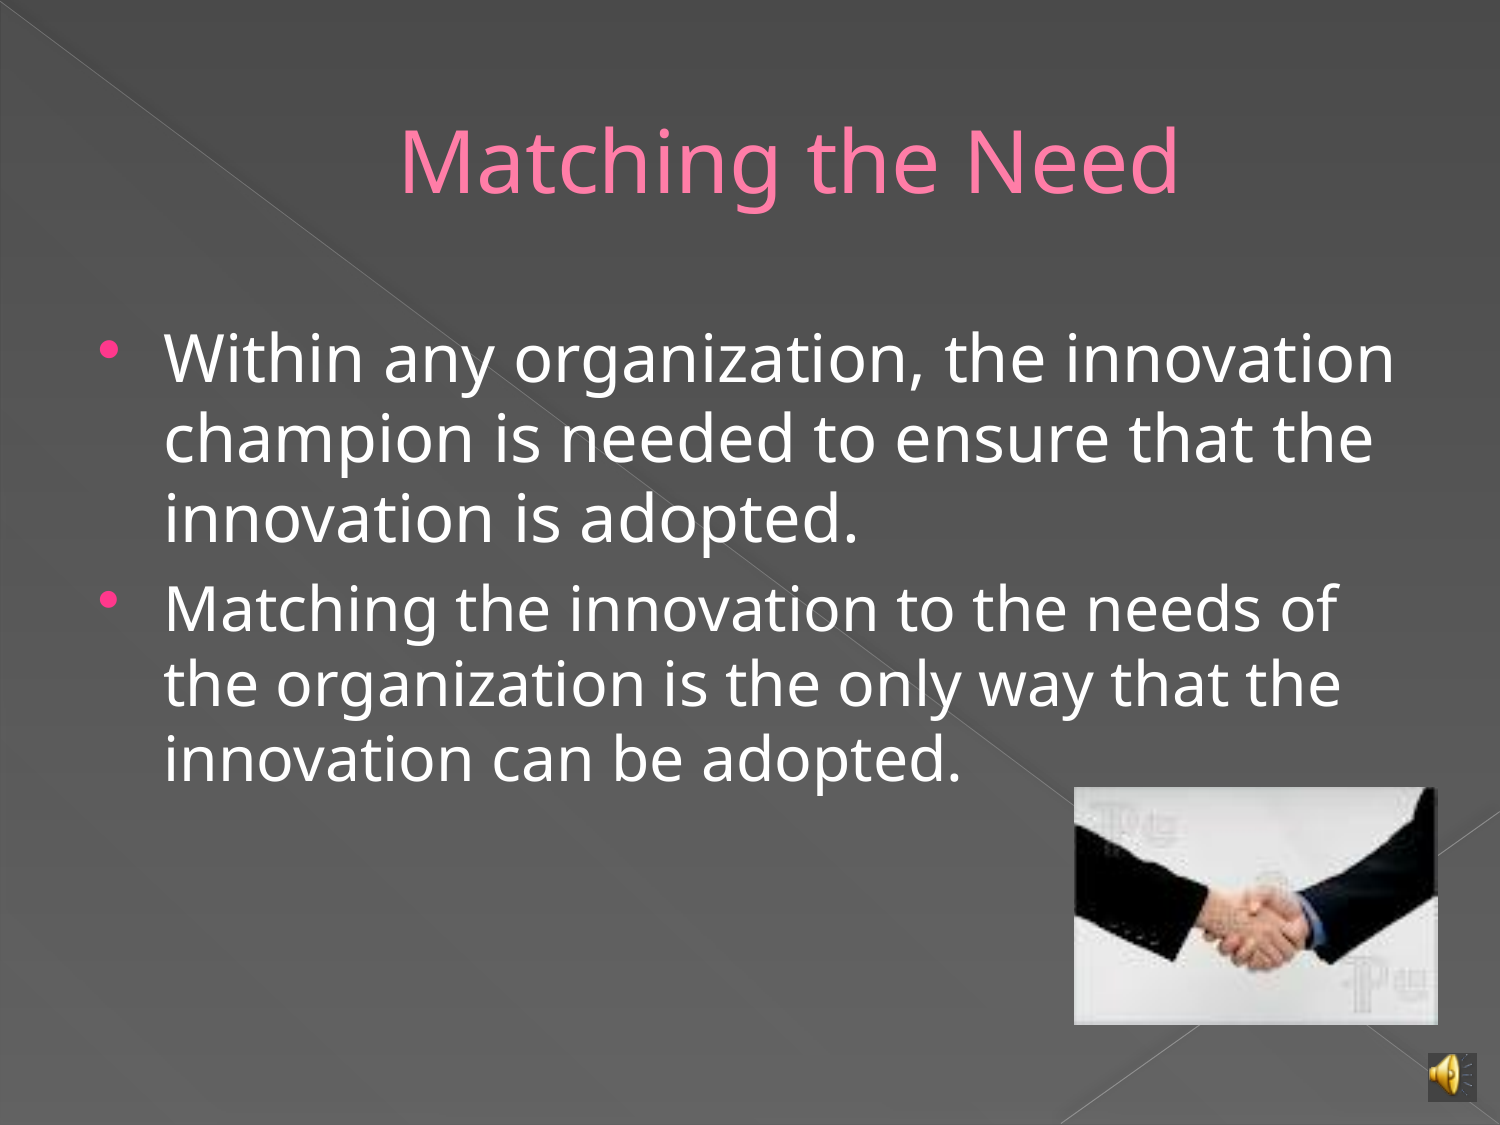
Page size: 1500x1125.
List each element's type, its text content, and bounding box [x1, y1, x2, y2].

title Matching the Need [75, 43, 1425, 274]
list Within any organization, the innovation champion is needed to ensure that the innovation is adopted. Matching the innovation to the needs of the organization is the only way that the innovation can be adopted. [75, 308, 1425, 1059]
picture [1427, 1052, 1478, 1103]
picture [1074, 787, 1438, 1026]
